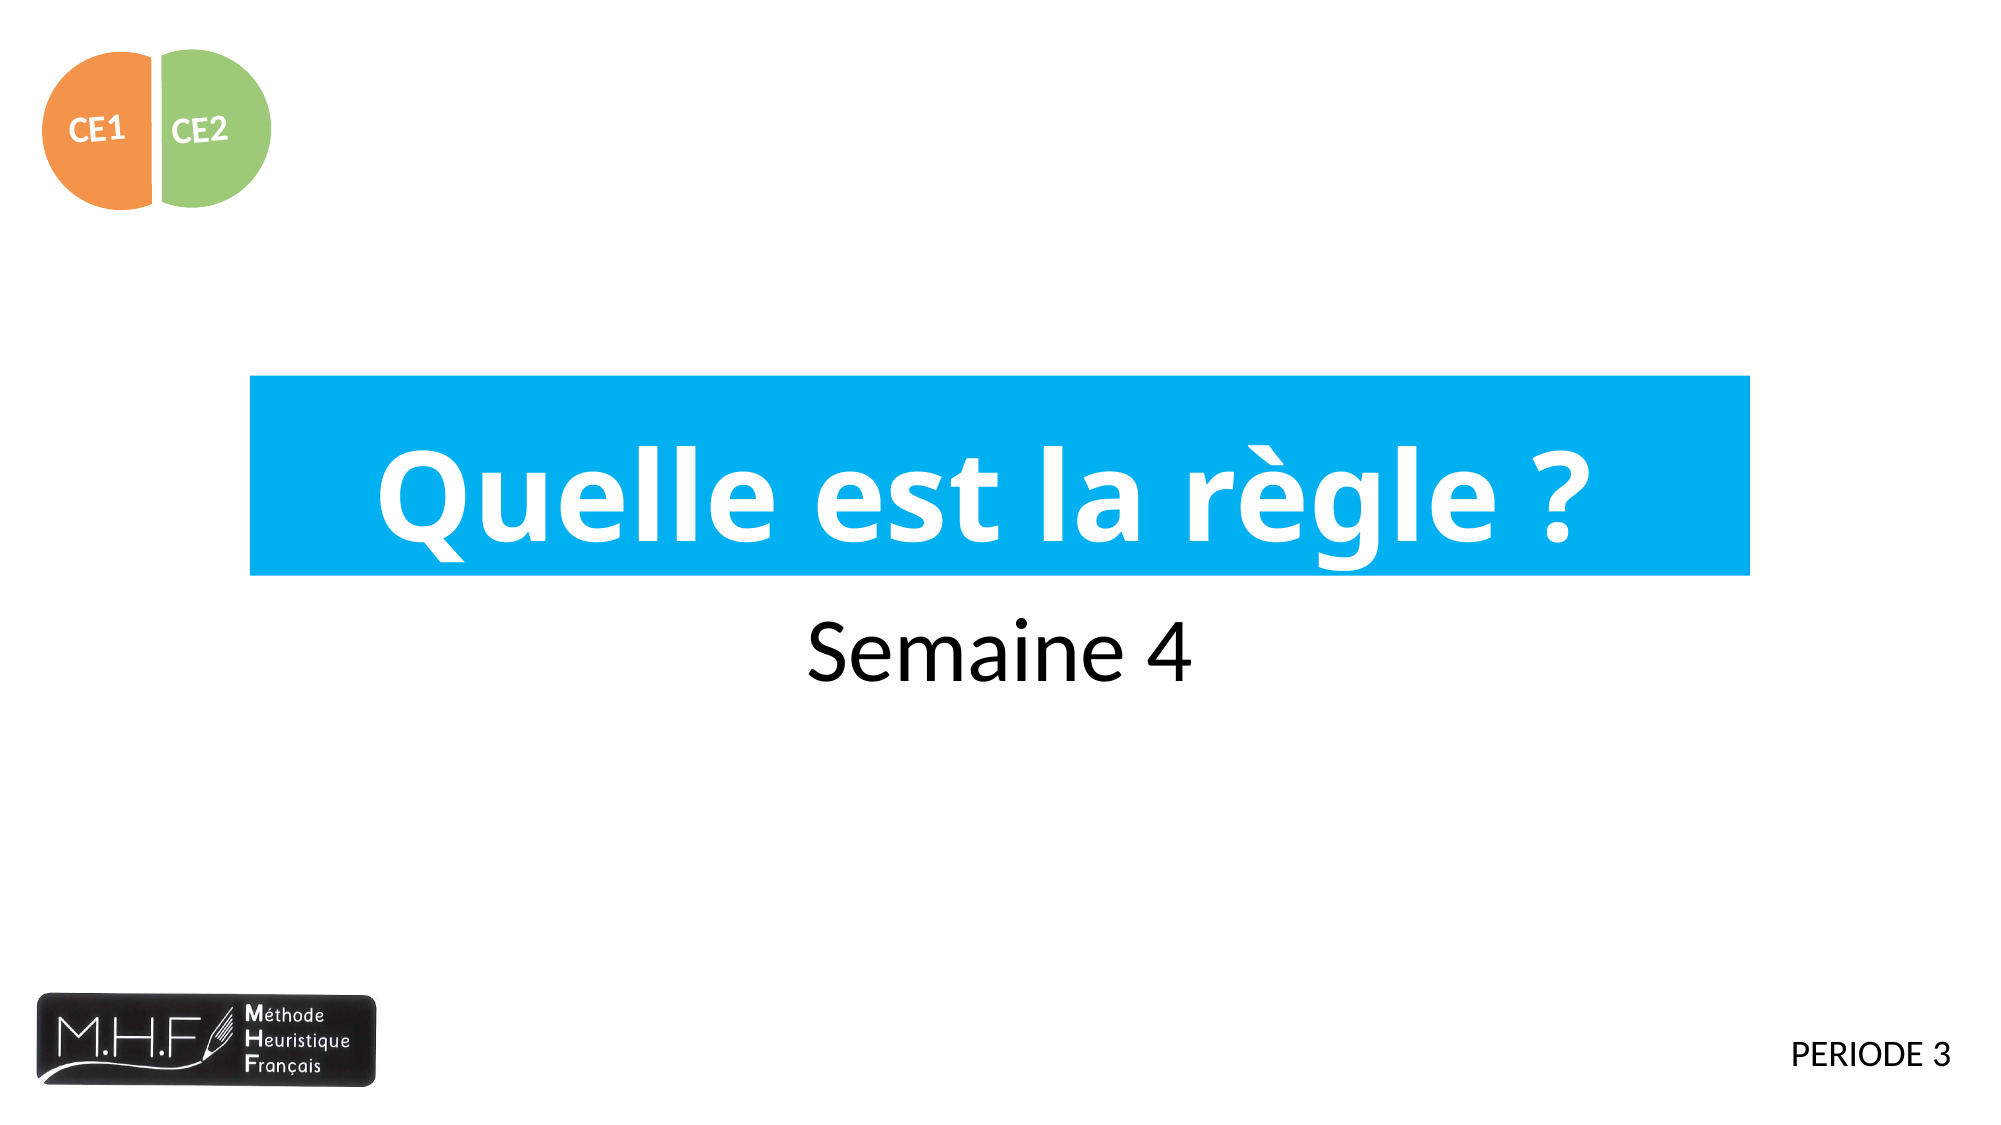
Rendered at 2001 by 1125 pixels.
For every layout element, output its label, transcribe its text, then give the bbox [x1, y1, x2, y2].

title Quelle est la règle ? [249, 375, 1750, 576]
picture [33, 990, 379, 1089]
text_box PERIODE 3 [1362, 1021, 1967, 1082]
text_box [45, 35, 269, 224]
subtitle Semaine 4 [249, 595, 1750, 867]
